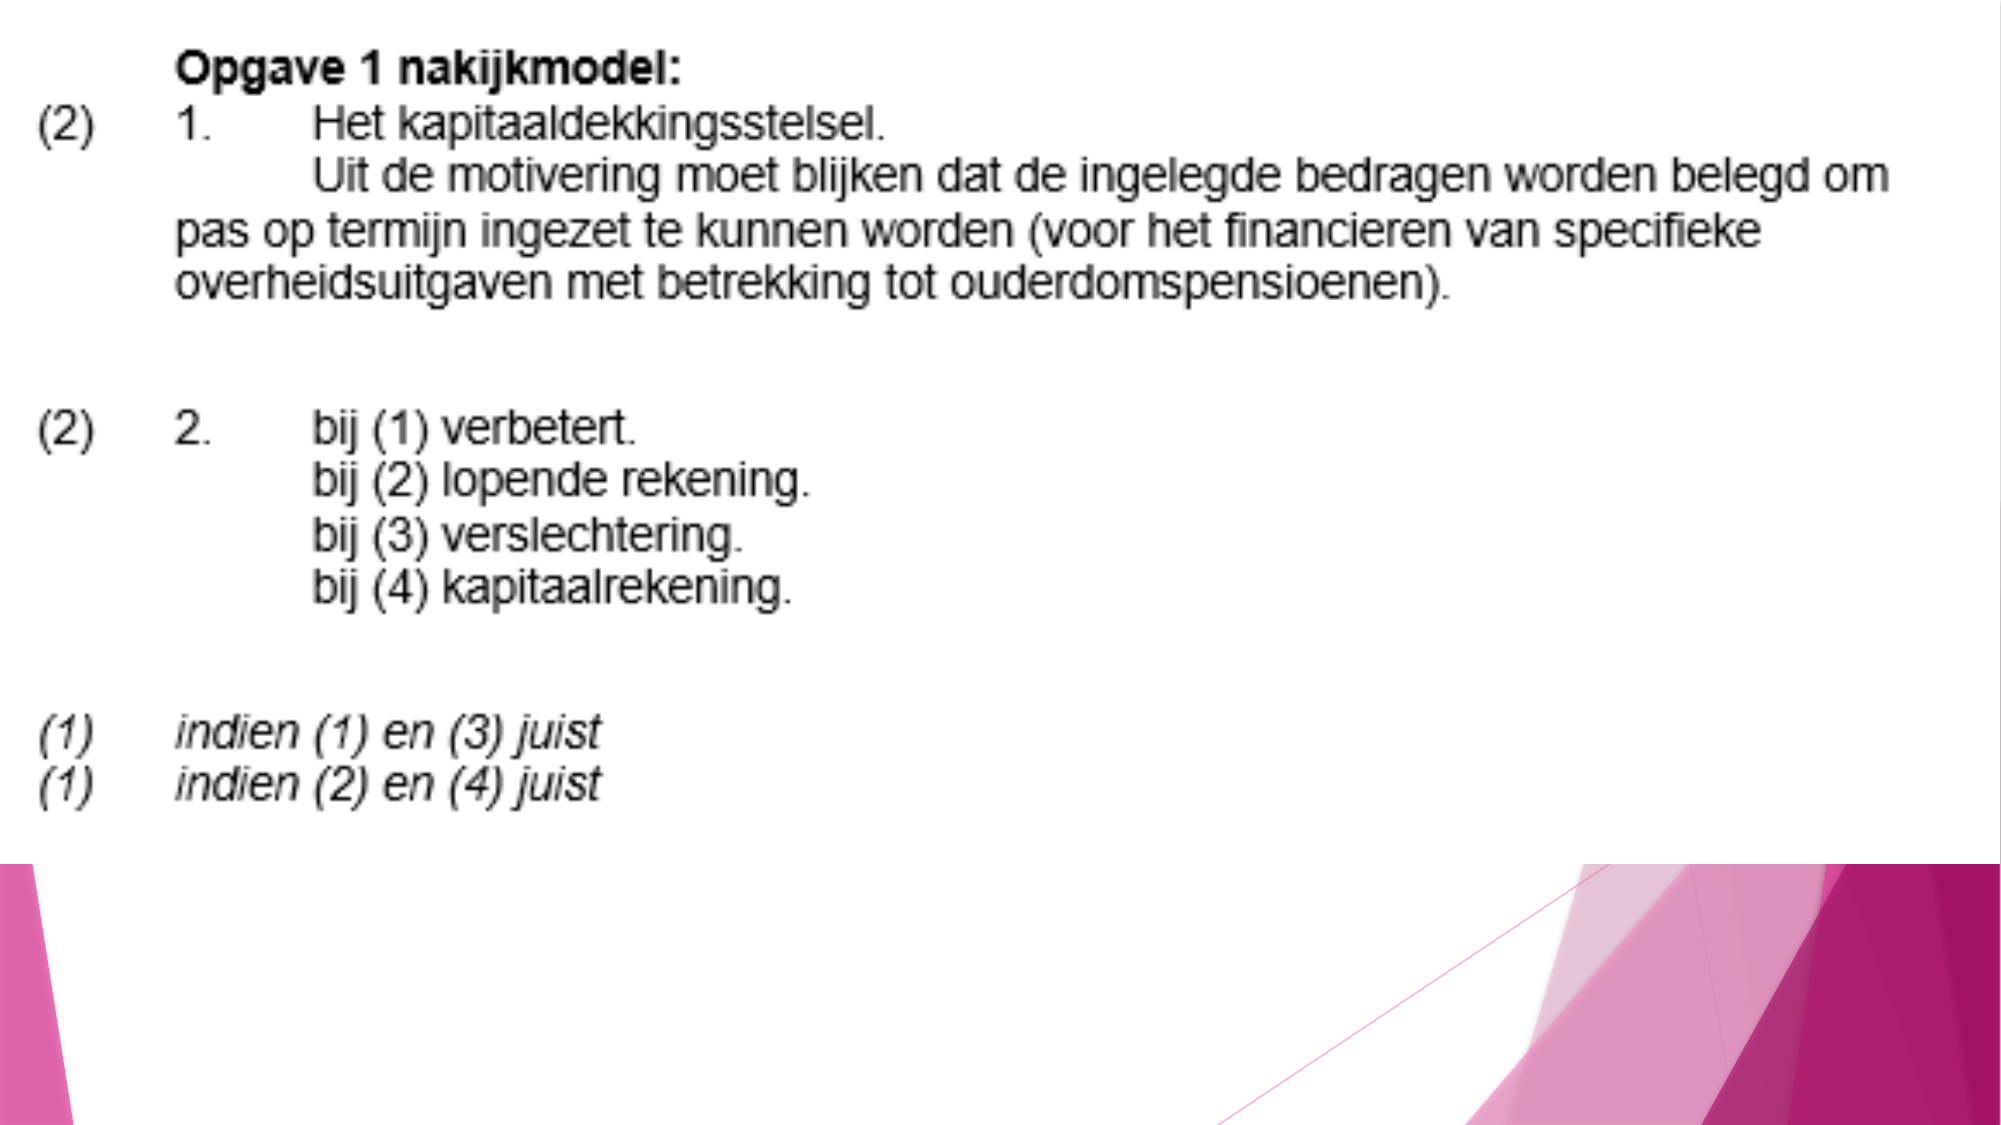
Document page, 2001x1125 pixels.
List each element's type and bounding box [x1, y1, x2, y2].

picture [0, 0, 2000, 865]
